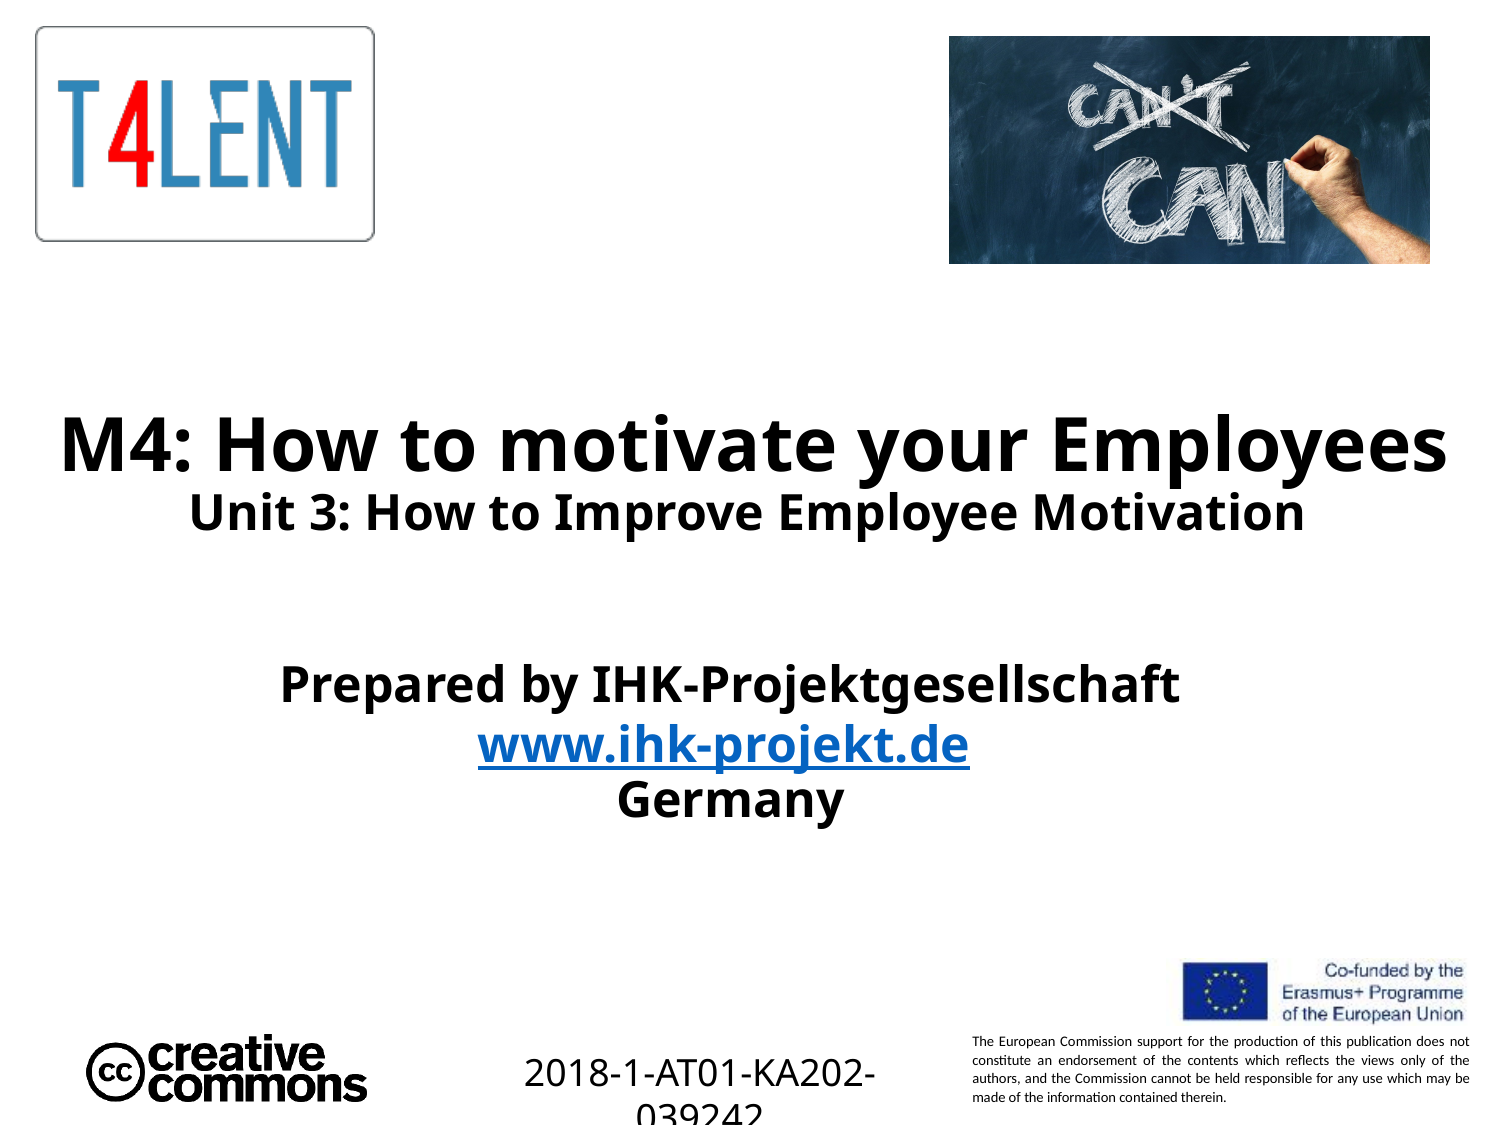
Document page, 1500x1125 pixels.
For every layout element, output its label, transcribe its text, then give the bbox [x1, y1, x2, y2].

picture [35, 26, 375, 242]
picture [85, 1034, 367, 1102]
title M4: How to motivate your Employees Unit 3: How to Improve Employee Motivation [32, 322, 1477, 557]
picture [949, 36, 1430, 265]
subtitle Prepared by IHK-Projektgesellschaft www.ihk-projekt.de Germany [31, 644, 1430, 834]
picture [1166, 958, 1478, 1026]
text_box 2018-1-AT01-KA202-039242 [454, 1040, 946, 1102]
